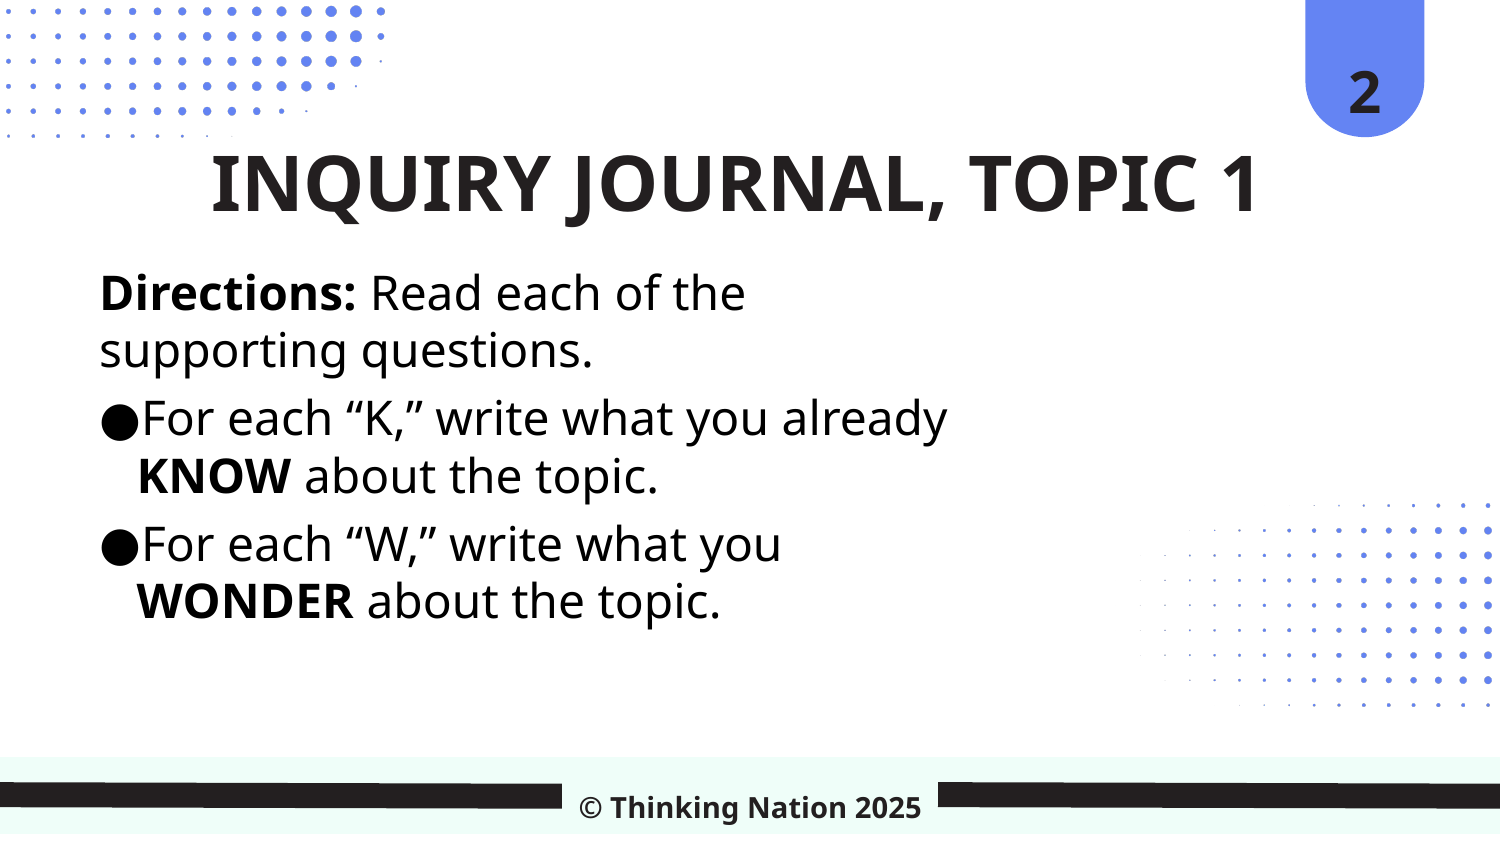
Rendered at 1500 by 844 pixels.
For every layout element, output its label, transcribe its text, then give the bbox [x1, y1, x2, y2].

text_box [0, 756, 1500, 835]
text_box INQUIRY JOURNAL, TOPIC 1 [197, 97, 1279, 227]
text_box [0, 0, 385, 138]
text_box [1115, 503, 1500, 708]
text_box Directions: Read each of the supporting questions. For each “K,” write what you already KNOW about the topic. For each “W,” write what you WONDER about the topic. [99, 262, 962, 629]
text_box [1300, 0, 1430, 138]
